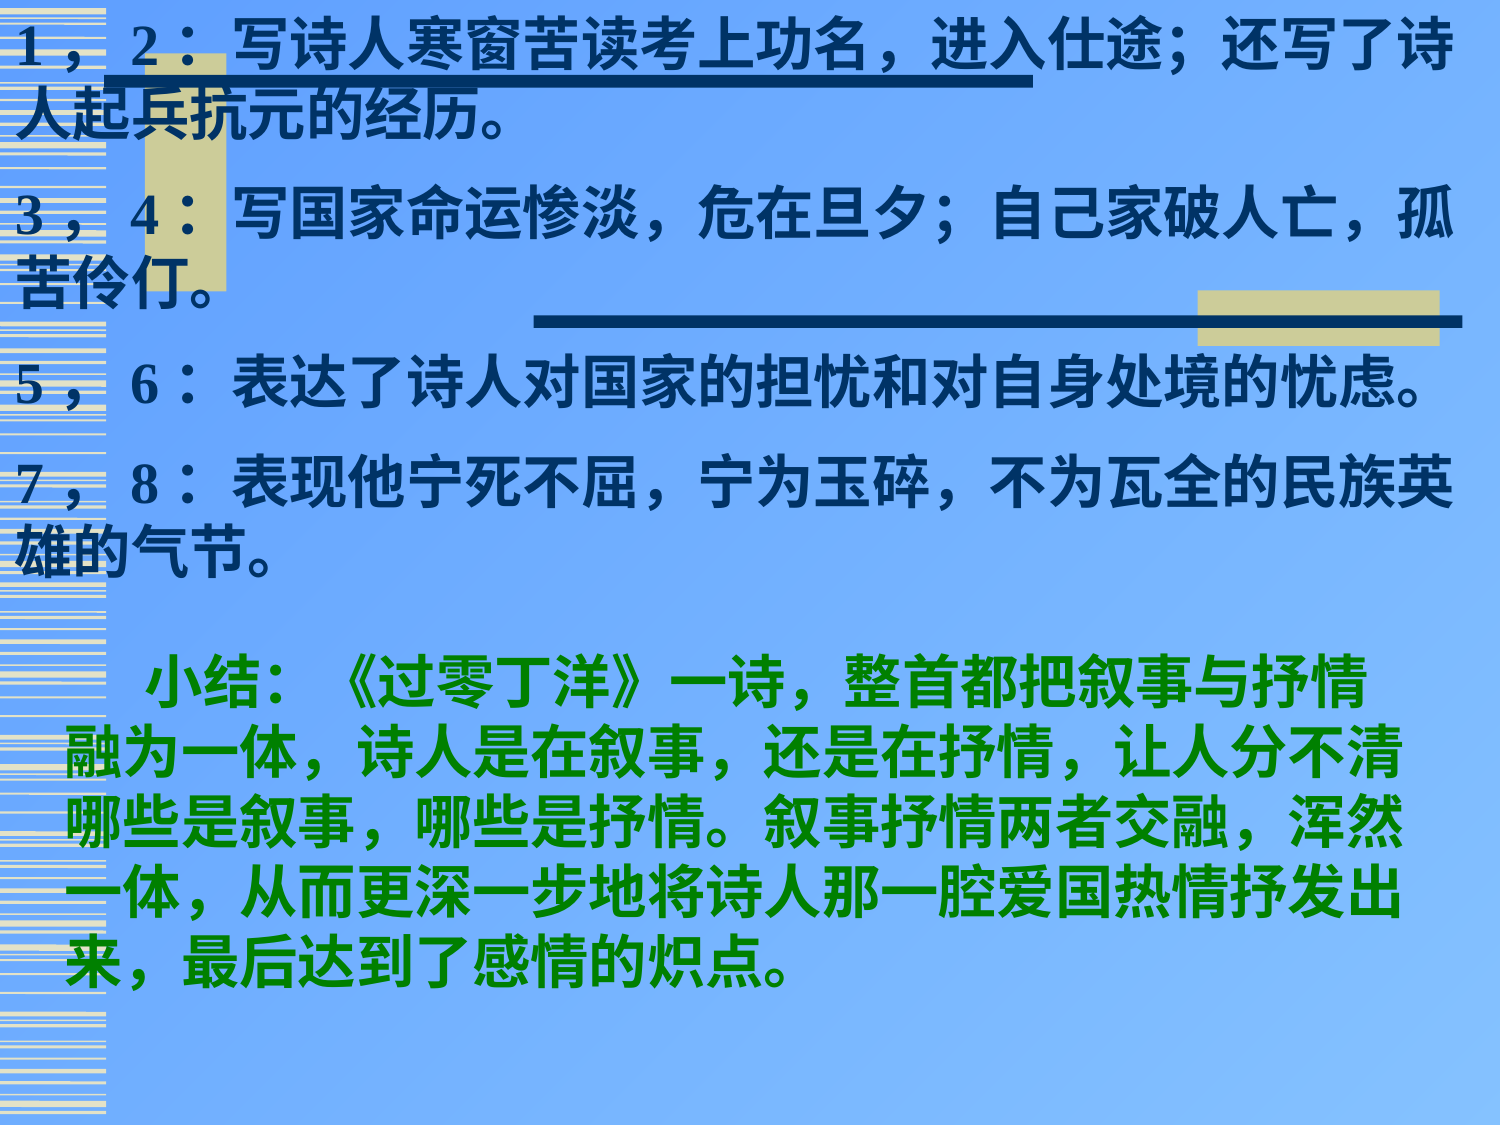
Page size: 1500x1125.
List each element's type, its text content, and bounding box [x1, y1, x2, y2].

text_box 小结：《过零丁洋》一诗，整首都把叙事与抒情融为一体，诗人是在叙事，还是在抒情，让人分不清哪些是叙事，哪些是抒情。叙事抒情两者交融，浑然一体，从而更深一步地将诗人那一腔爱国热情抒发出来，最后达到了感情的炽点。 [50, 637, 1425, 1003]
text_box 1，2：写诗人寒窗苦读考上功名，进入仕途；还写了诗人起兵抗元的经历。 3，4：写国家命运惨淡，危在旦夕；自己家破人亡，孤苦伶仃。 5，6：表达了诗人对国家的担忧和对自身处境的忧虑。 7，8：表现他宁死不屈，宁为玉碎，不为瓦全的民族英雄的气节。 [0, 0, 1500, 593]
